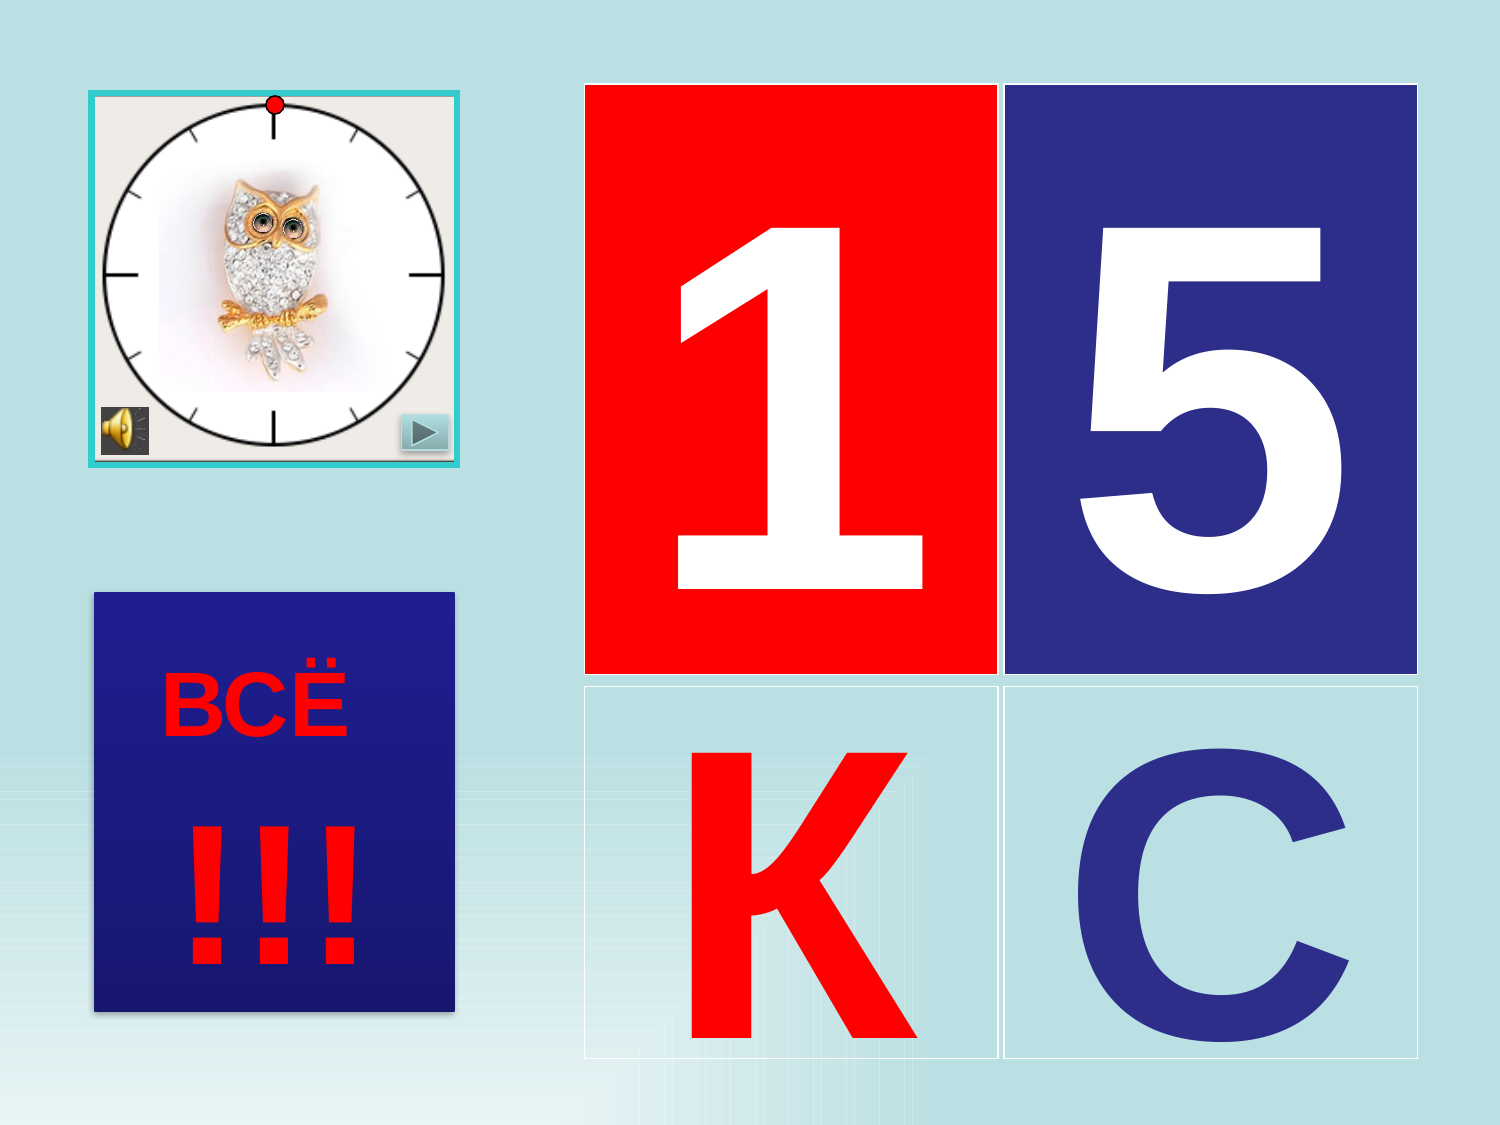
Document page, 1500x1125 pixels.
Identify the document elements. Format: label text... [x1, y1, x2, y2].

text_box 1 [584, 84, 999, 675]
text_box ВСЁ !!! [94, 592, 455, 1012]
picture [95, 96, 454, 462]
text_box К [584, 686, 998, 1059]
text_box 5 [1004, 84, 1418, 675]
text_box С [1004, 686, 1418, 1059]
